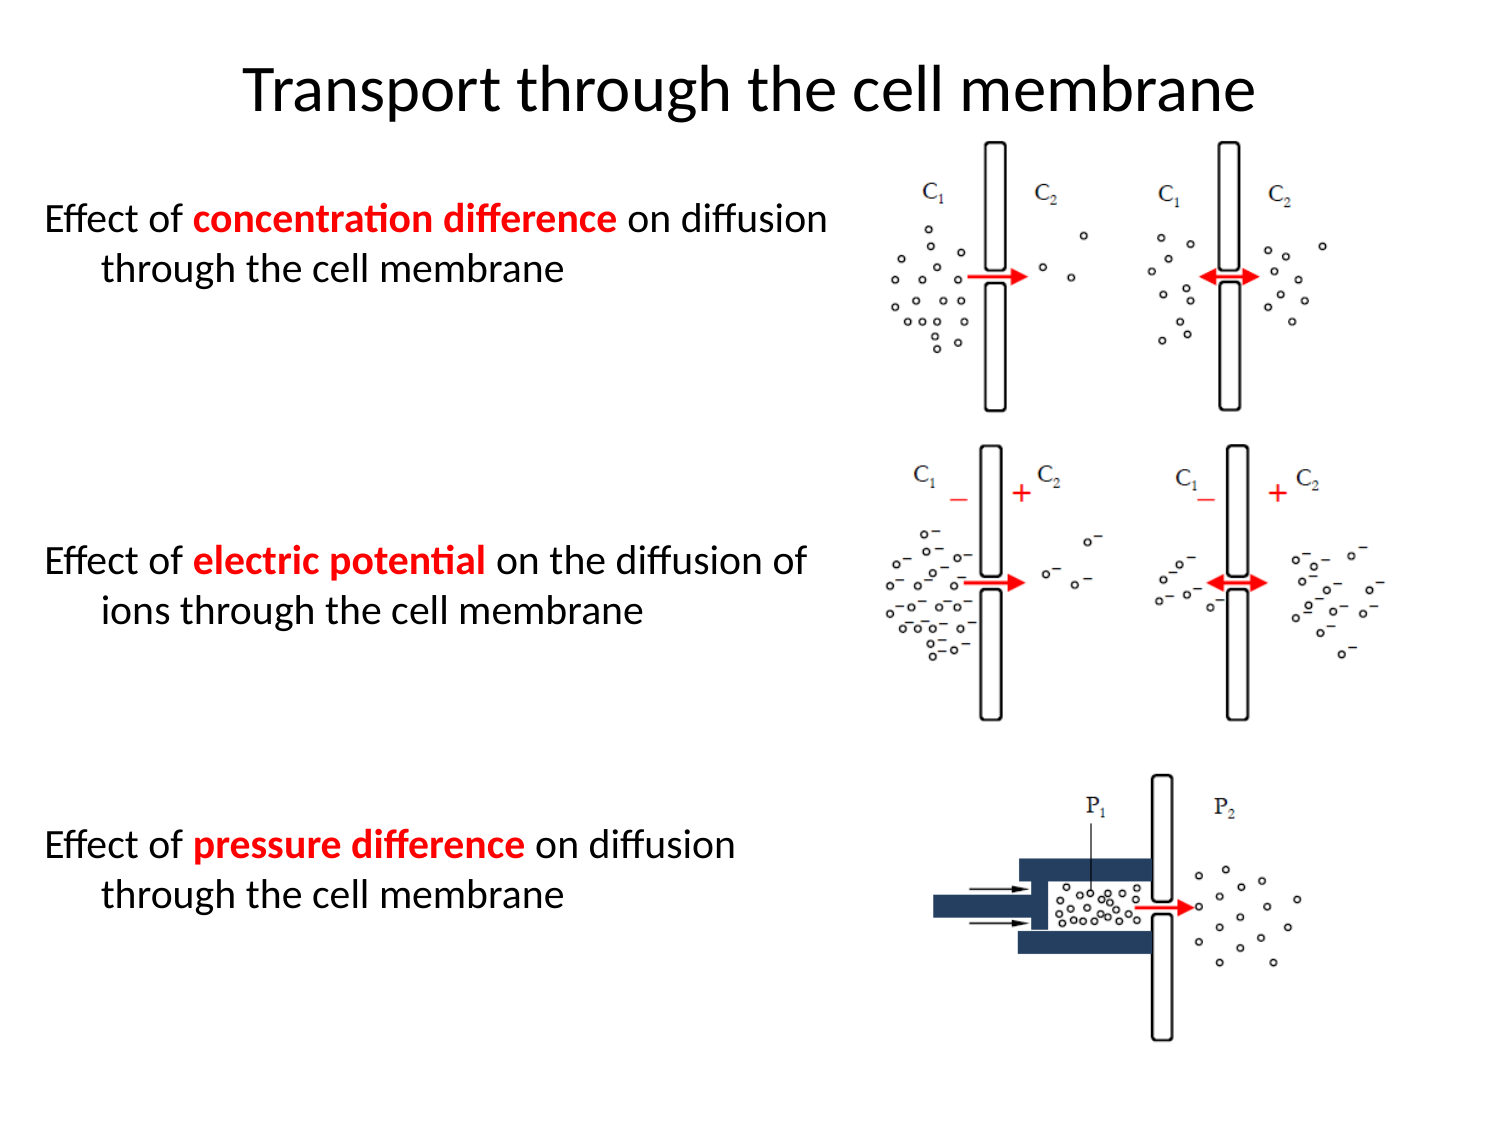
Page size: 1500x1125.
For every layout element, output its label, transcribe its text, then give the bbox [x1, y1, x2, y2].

list Effect of concentration difference on diffusion through the cell membrane Effect of electric potential on the diffusion of ions through the cell membrane Effect of pressure difference on diffusion through the cell membrane [29, 125, 845, 1107]
picture [844, 113, 1402, 1058]
text_box Transport through the cell membrane [74, 45, 1425, 126]
